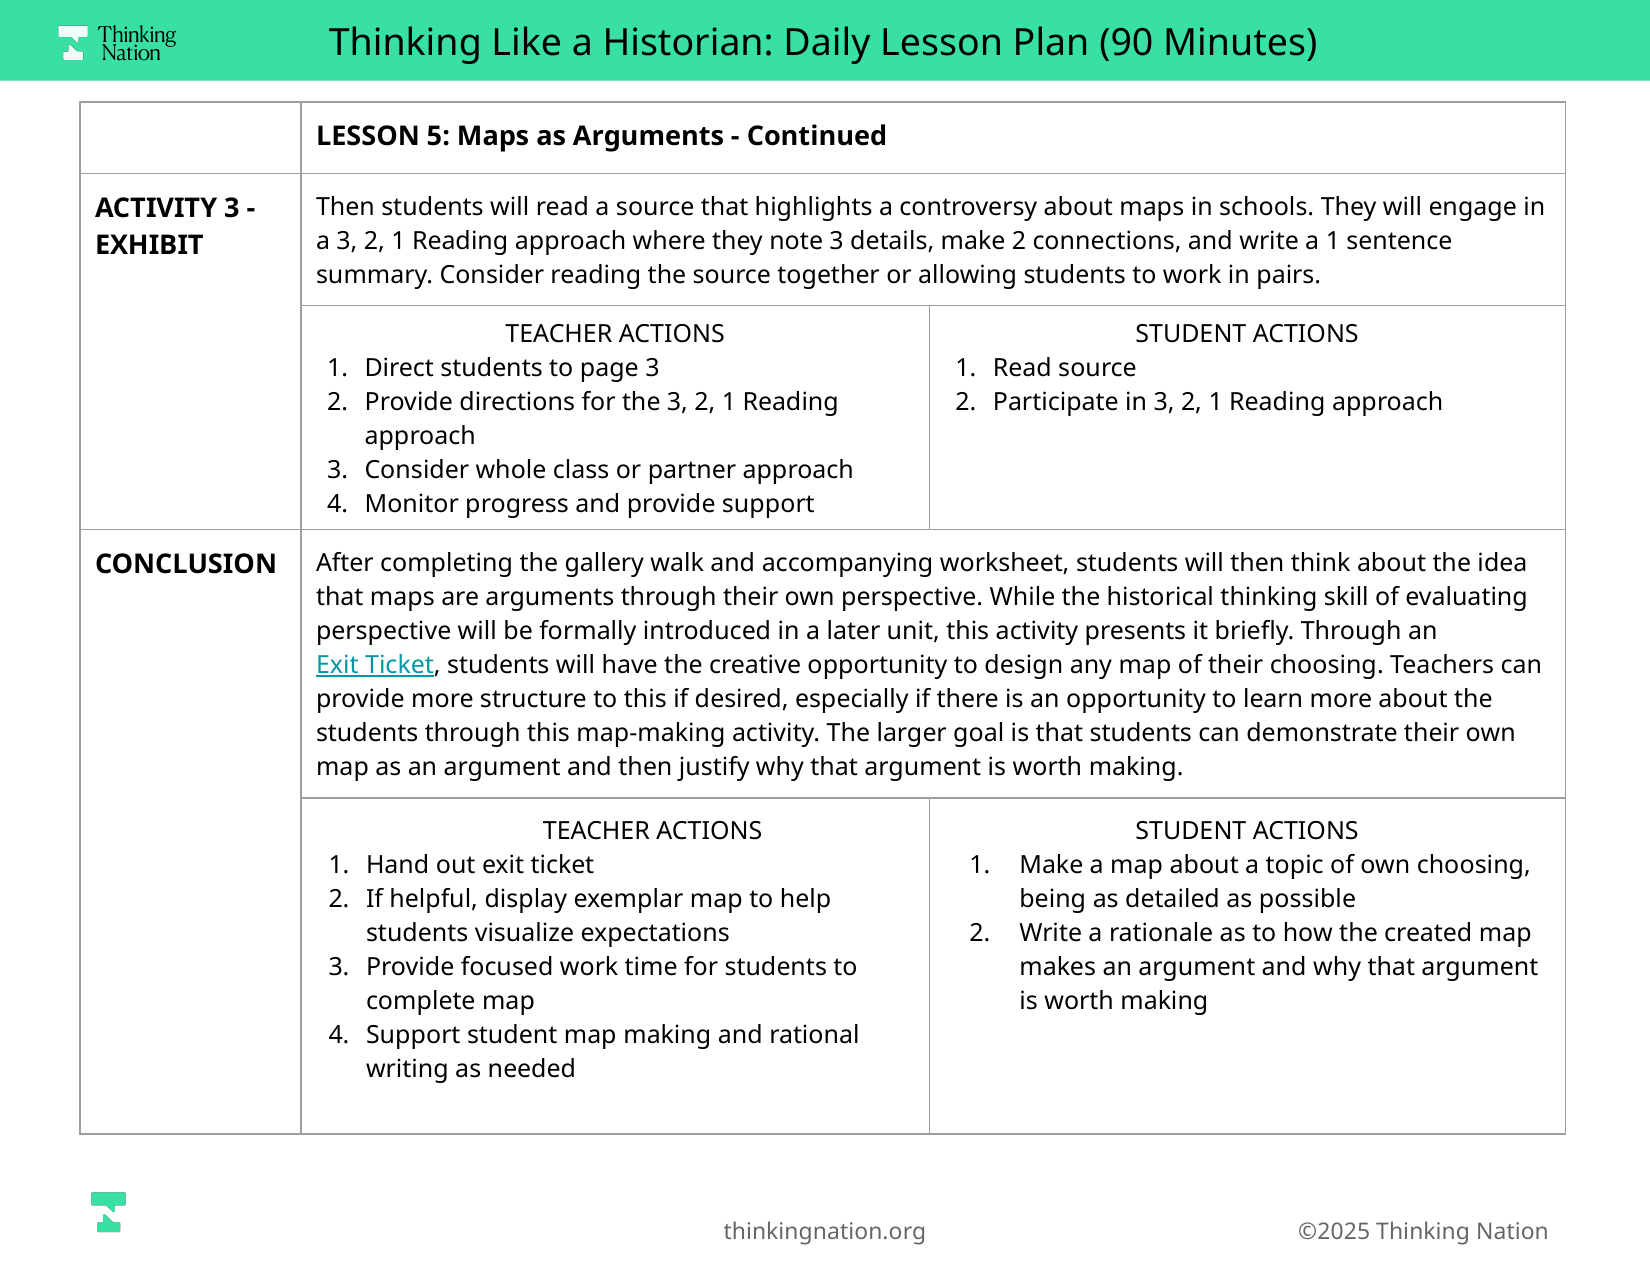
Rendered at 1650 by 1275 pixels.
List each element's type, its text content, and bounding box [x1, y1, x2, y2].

picture [80, 1184, 136, 1240]
table_cell CONCLUSION [81, 530, 300, 1133]
table_header [81, 103, 300, 173]
table_cell After completing the gallery walk and accompanying worksheet, students will then think about the idea that maps are arguments through their own perspective. While the historical thinking skill of evaluating perspective will be formally introduced in a later unit, this activity presents it briefly. Through an Exit Ticket, students will have the creative opportunity to design any map of their choosing. Teachers can provide more structure to this if desired, especially if there is an opportunity to learn more about the students through this map-making activity. The larger goal is that students can demonstrate their own map as an argument and then justify why that argument is worth making. [302, 530, 1565, 797]
table_cell ACTIVITY 3 - EXHIBIT [81, 174, 300, 529]
text_box ©2025 Thinking Nation [1174, 1200, 1566, 1240]
text_box Thinking Like a Historian: Daily Lesson Plan (90 Minutes) [0, 0, 1650, 81]
table_cell TEACHER ACTIONS Direct students to page 3 Provide directions for the 3, 2, 1 Reading approach Consider whole class or partner approach Monitor progress and provide support [302, 306, 929, 529]
picture [45, 14, 180, 71]
text_box thinkingnation.org [629, 1200, 1021, 1240]
table_header LESSON 5: Maps as Arguments - Continued [302, 103, 1565, 173]
table_cell Then students will read a source that highlights a controversy about maps in schools. They will engage in a 3, 2, 1 Reading approach where they note 3 details, make 2 connections, and write a 1 sentence summary. Consider reading the source together or allowing students to work in pairs. [302, 174, 1565, 305]
table_cell TEACHER ACTIONS Hand out exit ticket If helpful, display exemplar map to help students visualize expectations Provide focused work time for students to complete map Support student map making and rational writing as needed [302, 799, 929, 1133]
table_cell STUDENT ACTIONS Make a map about a topic of own choosing, being as detailed as possible Write a rationale as to how the created map makes an argument and why that argument is worth making [930, 799, 1565, 1133]
table_cell STUDENT ACTIONS Read source Participate in 3, 2, 1 Reading approach [930, 306, 1565, 529]
